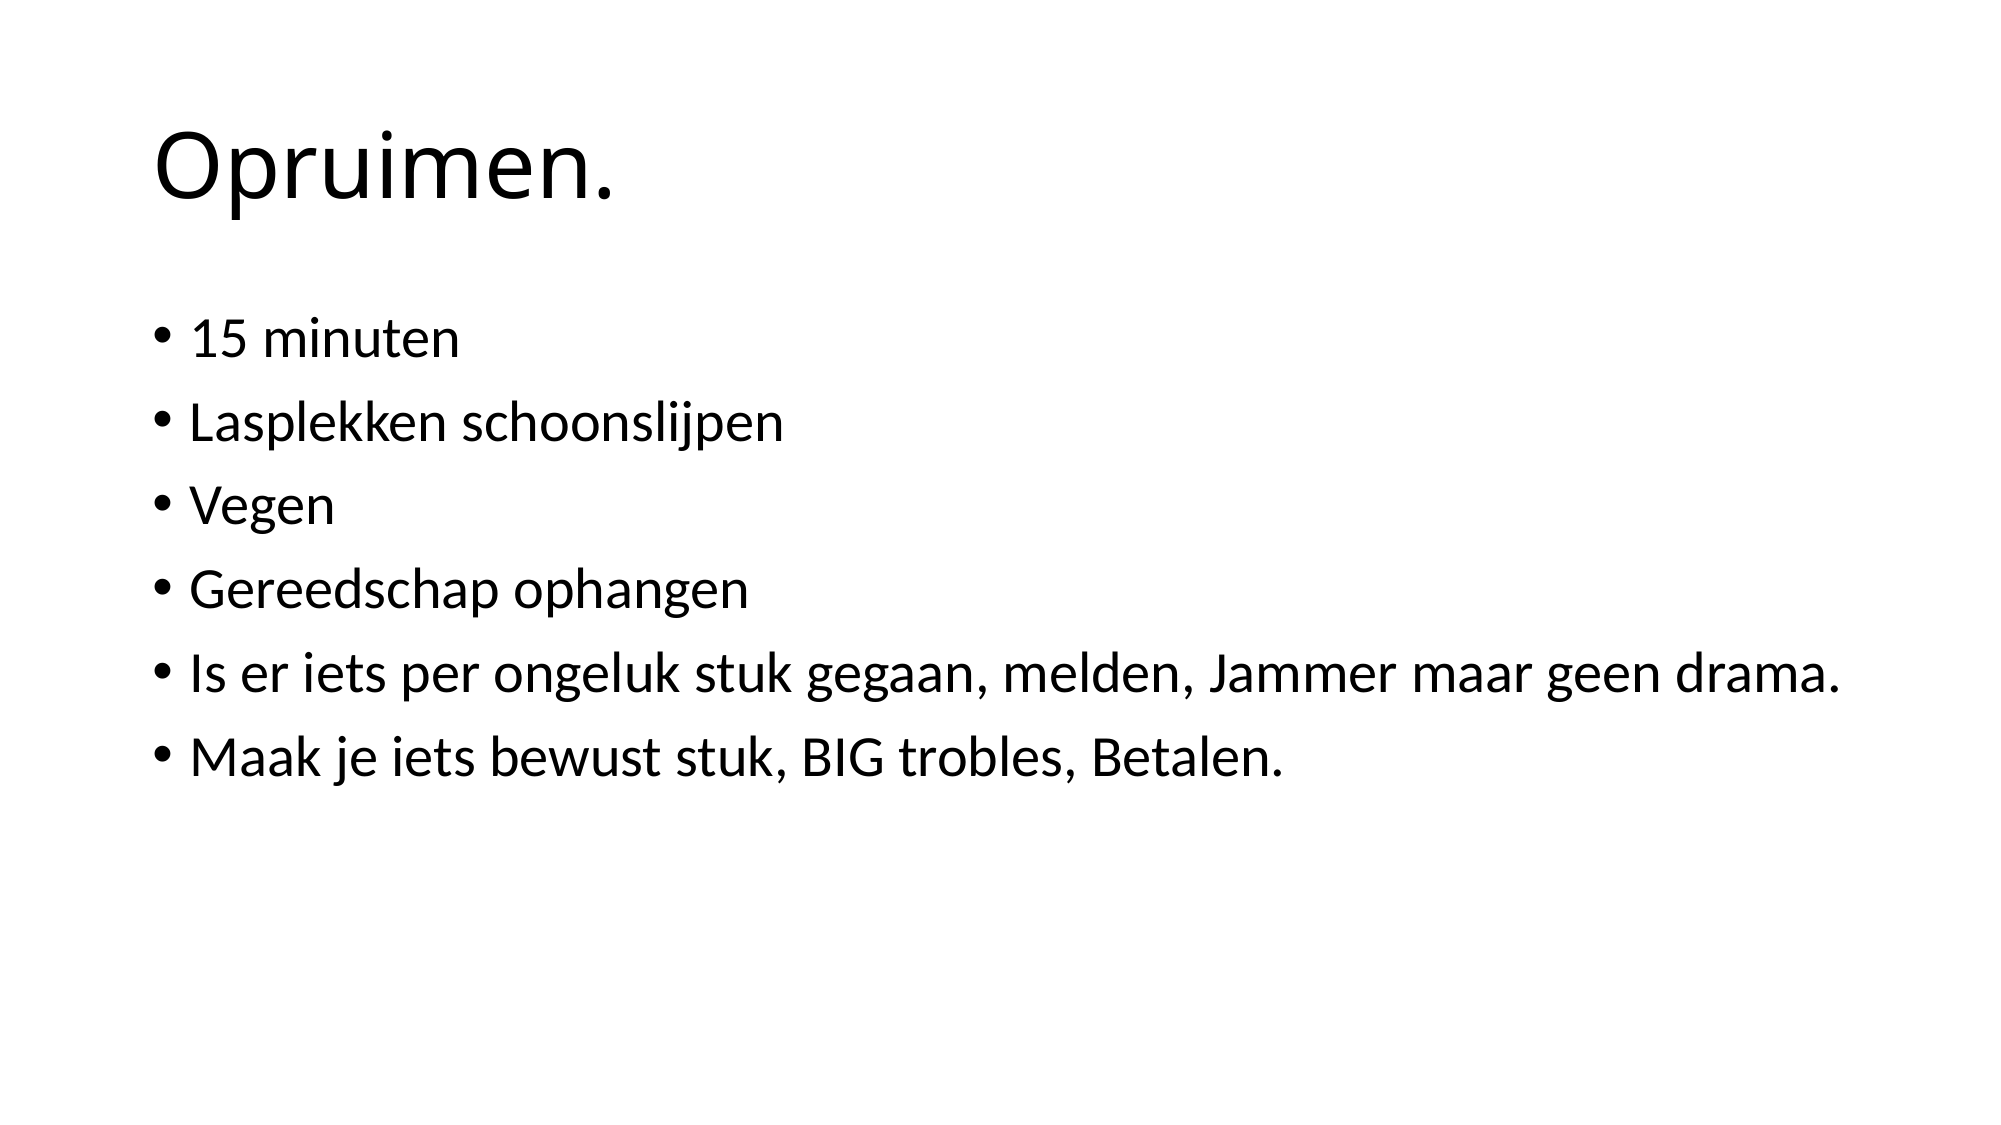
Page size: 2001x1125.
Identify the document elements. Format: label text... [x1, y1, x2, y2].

list 15 minuten Lasplekken schoonslijpen Vegen Gereedschap ophangen Is er iets per ongeluk stuk gegaan, melden, Jammer maar geen drama. Maak je iets bewust stuk, BIG trobles, Betalen. [137, 299, 1863, 1014]
title Opruimen. [137, 59, 1863, 278]
